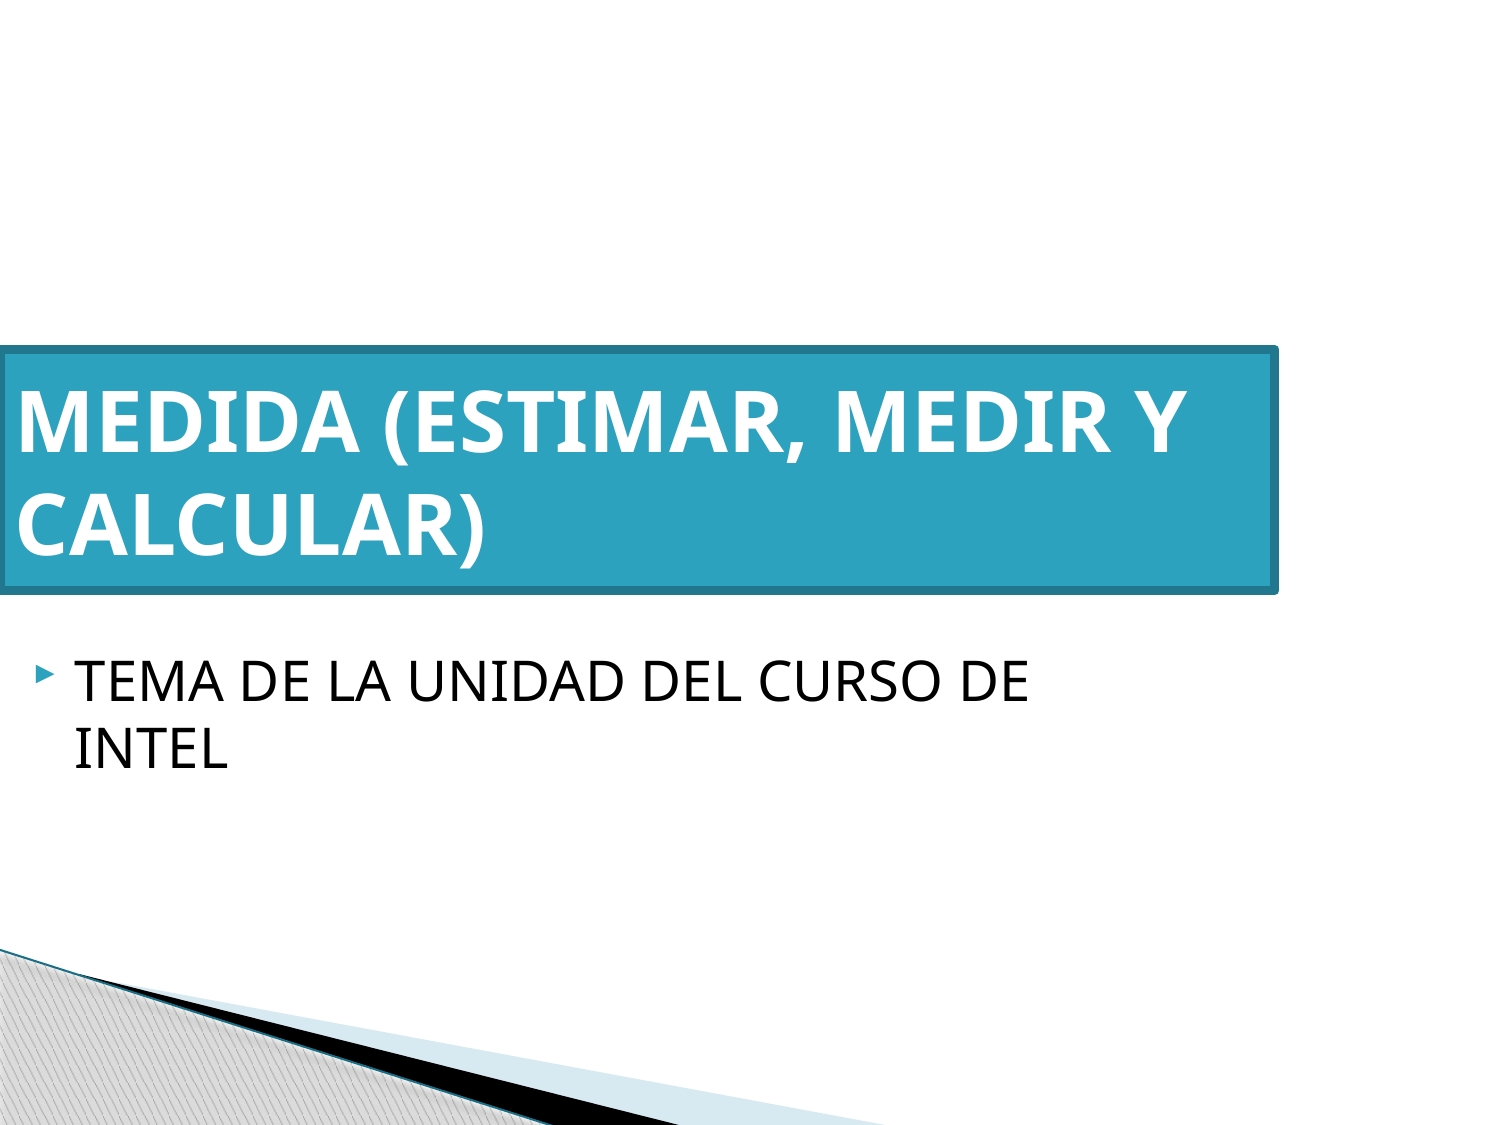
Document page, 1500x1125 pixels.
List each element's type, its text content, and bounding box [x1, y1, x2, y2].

subtitle TEMA DE LA UNIDAD DEL CURSO DE INTEL [0, 637, 1050, 925]
title MEDIDA (ESTIMAR, MEDIR Y CALCULAR) [0, 345, 1279, 595]
